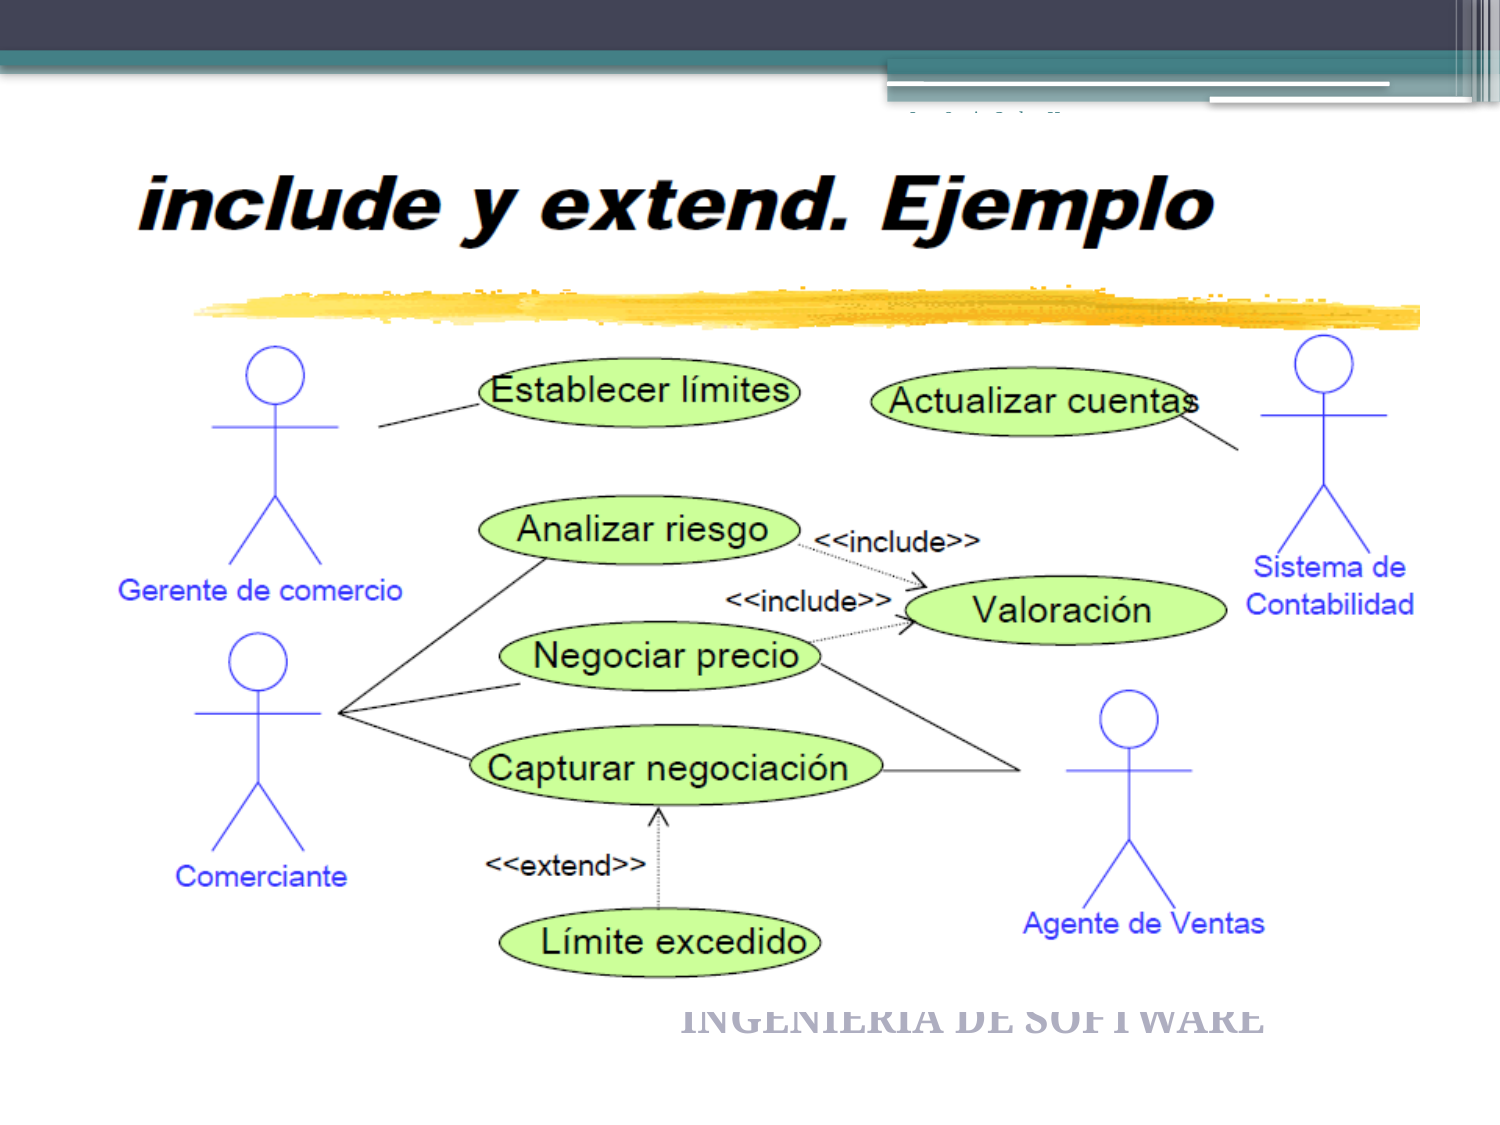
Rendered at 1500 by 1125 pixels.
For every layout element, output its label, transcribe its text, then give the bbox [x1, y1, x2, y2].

picture [80, 112, 1420, 1012]
footer Ing. Sonia Godoy H. [862, 100, 1080, 110]
